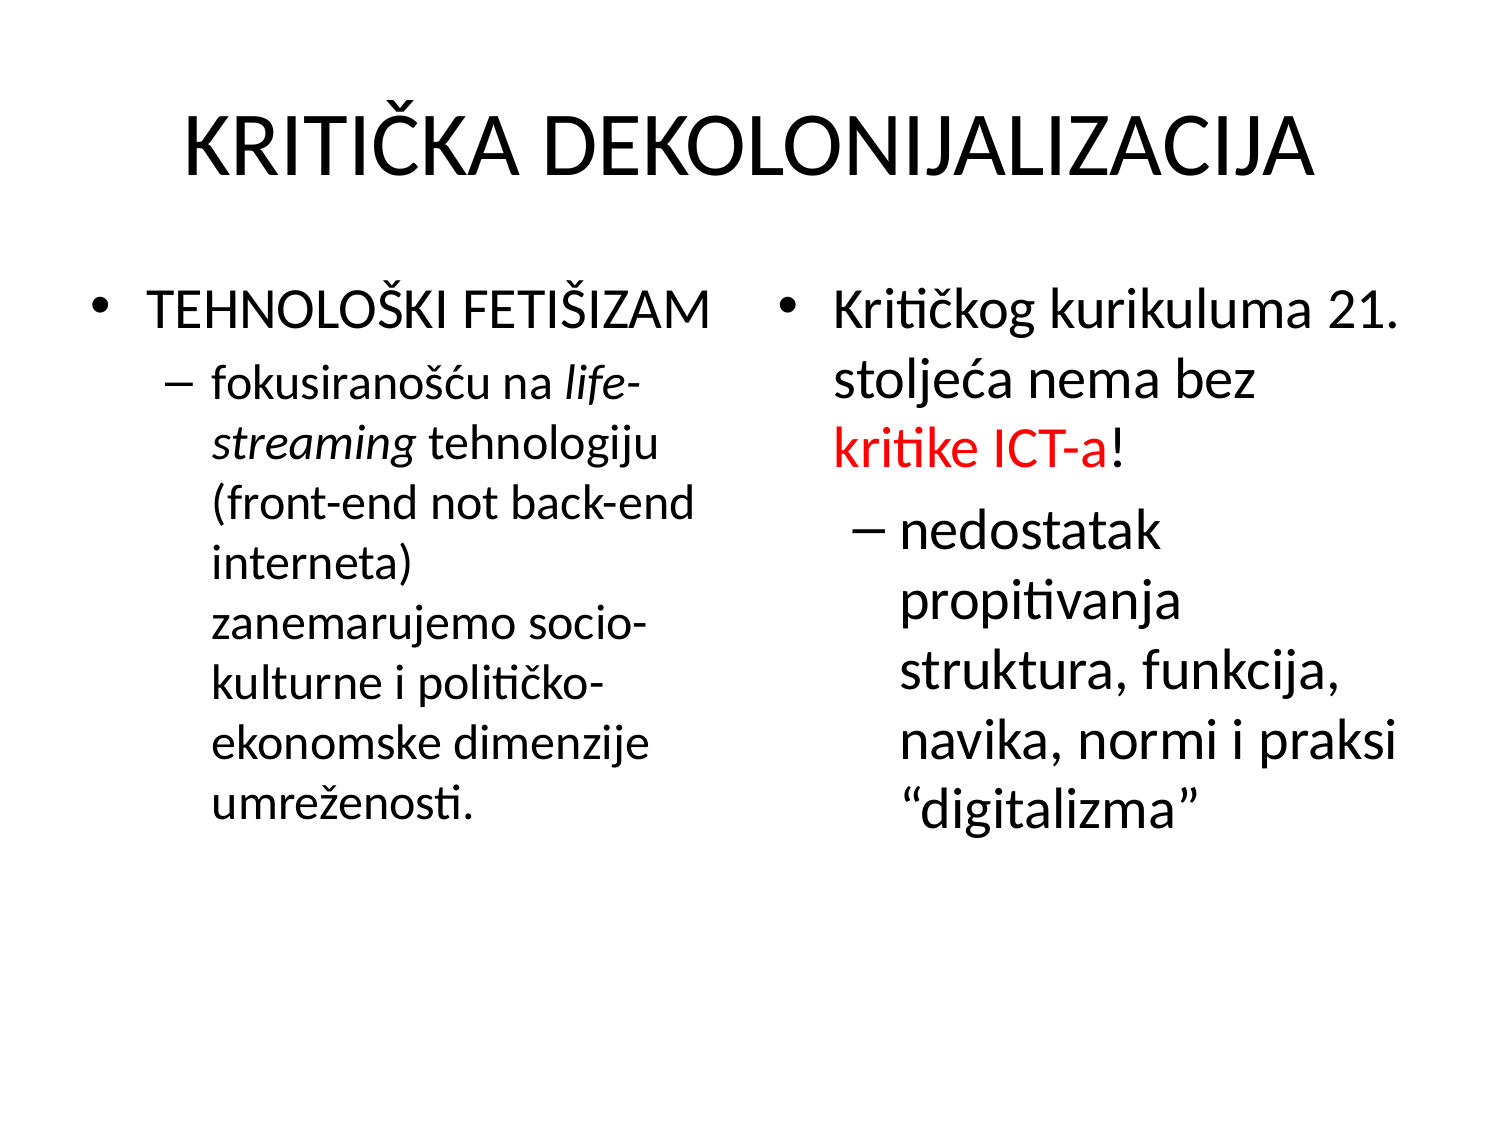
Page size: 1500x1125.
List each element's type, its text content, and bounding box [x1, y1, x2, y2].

title KRITIČKA DEKOLONIJALIZACIJA [75, 45, 1425, 233]
list TEHNOLOŠKI FETIŠIZAM fokusiranošću na life-streaming tehnologiju (front-end not back-end interneta) zanemarujemo socio-kulturne i političko-ekonomske dimenzije umreženosti. [75, 262, 738, 1005]
list Kritičkog kurikuluma 21. stoljeća nema bez kritike ICT-a! nedostatak propitivanja struktura, funkcija, navika, normi i praksi “digitalizma” [762, 262, 1425, 1005]
